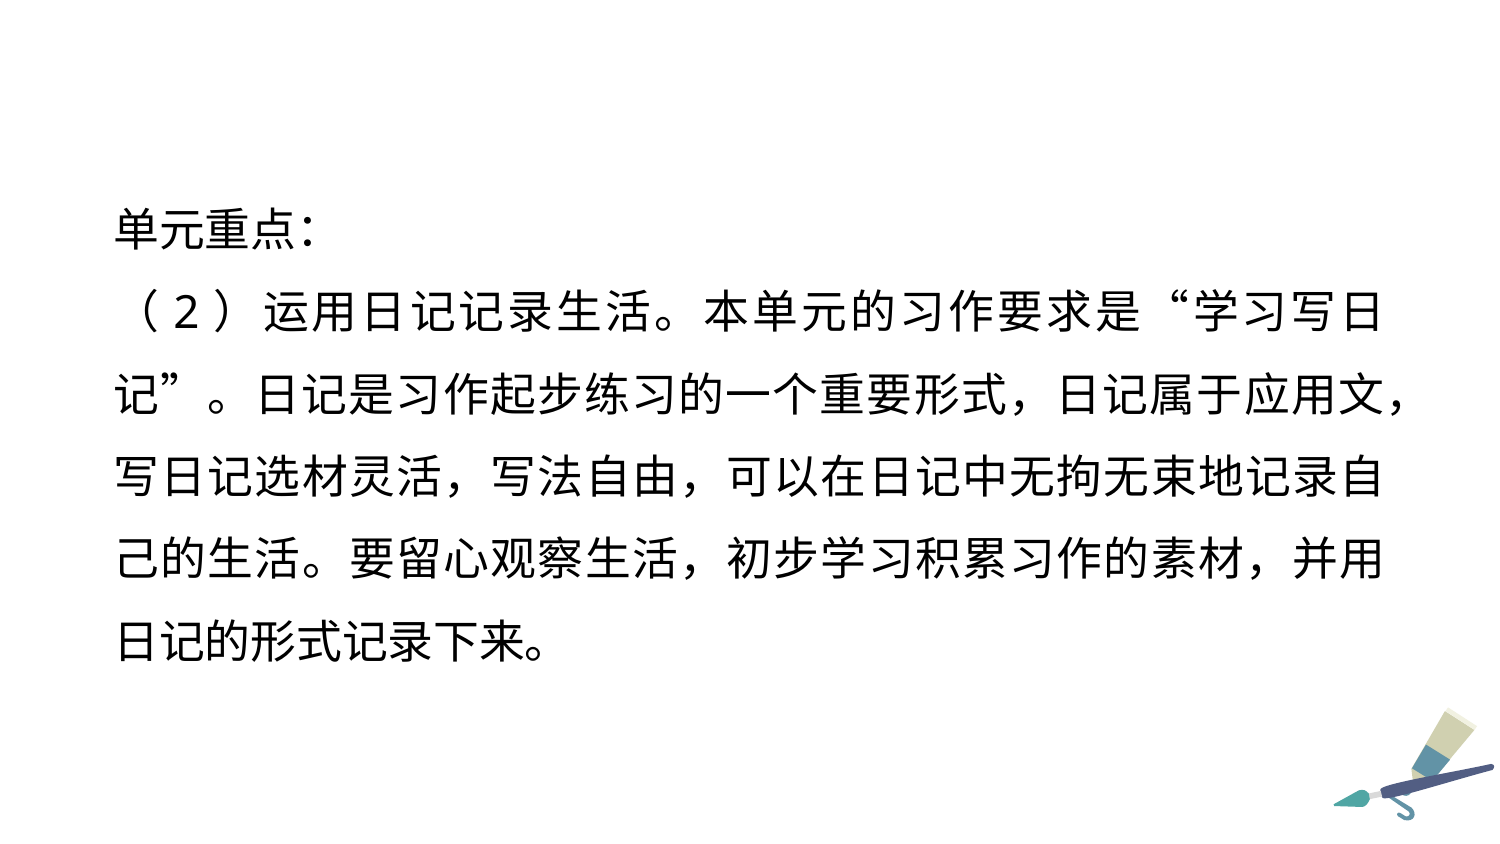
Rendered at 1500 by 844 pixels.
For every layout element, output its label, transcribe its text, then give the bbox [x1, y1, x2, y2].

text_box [1358, 708, 1481, 844]
text_box 单元重点： （2）运用日记记录生活。本单元的习作要求是“学习写日记”。日记是习作起步练习的一个重要形式，日记属于应用文，写日记选材灵活，写法自由，可以在日记中无拘无束地记录自己的生活。要留心观察生活，初步学习积累习作的素材，并用日记的形式记录下来。 [52, 165, 1402, 675]
